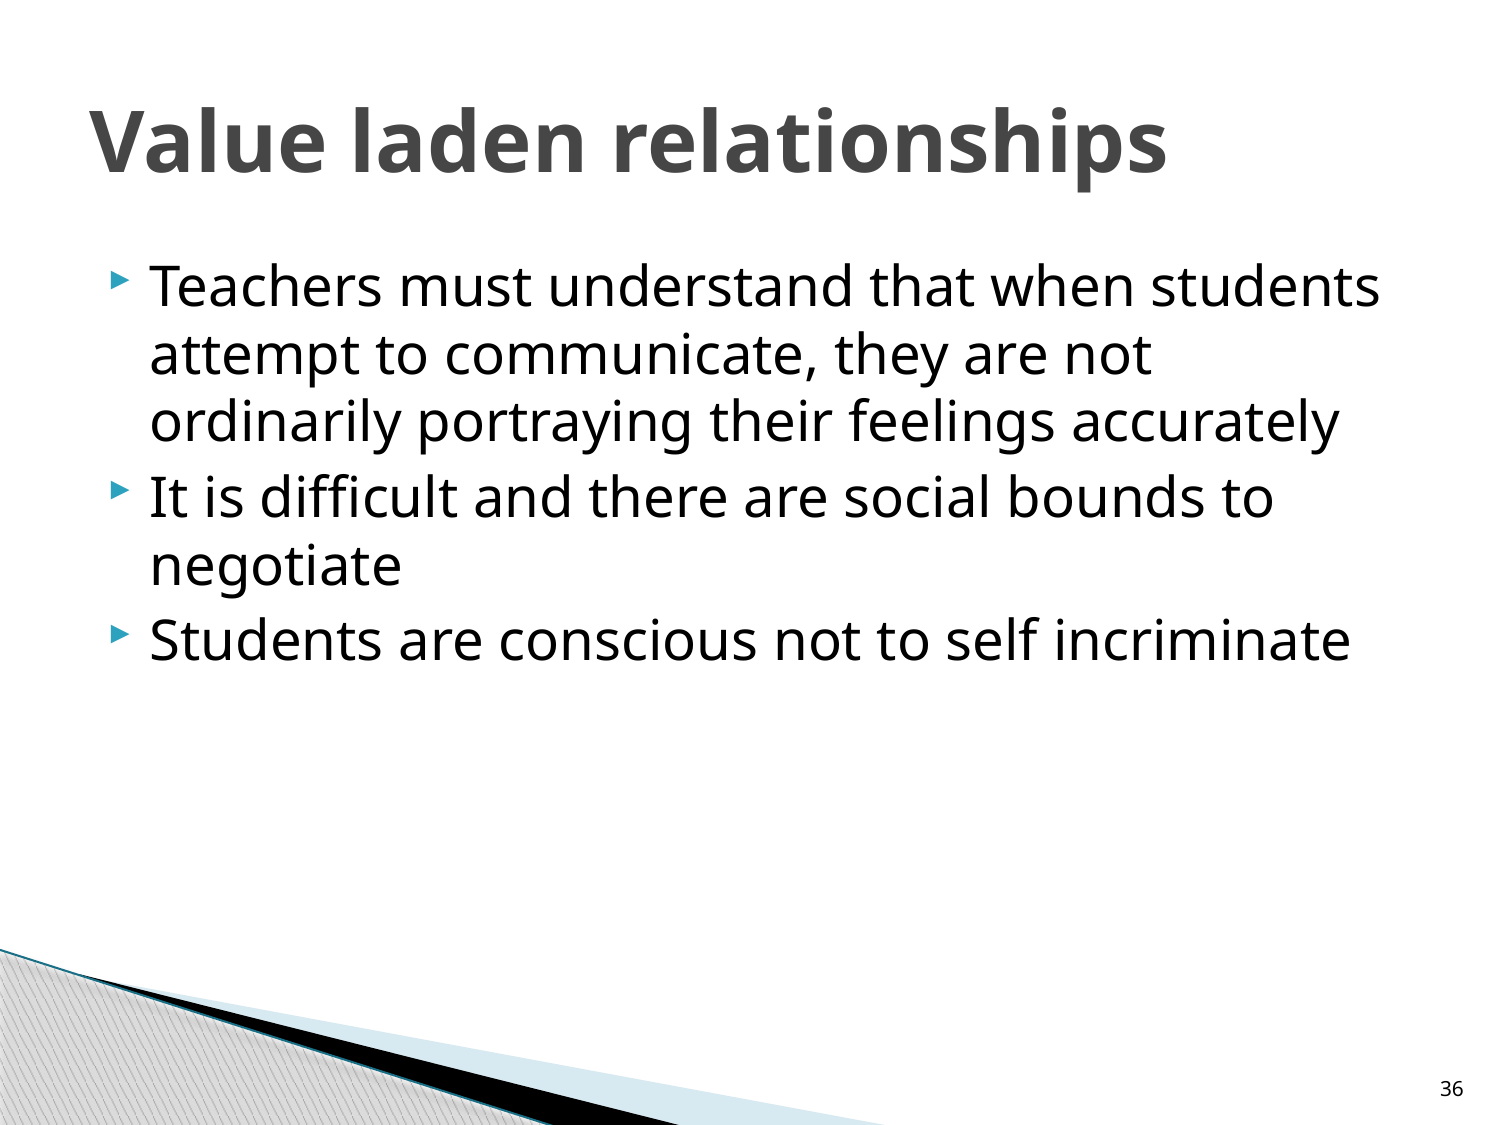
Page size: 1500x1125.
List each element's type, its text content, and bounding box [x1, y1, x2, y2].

title Value laden relationships [75, 45, 1425, 233]
list Teachers must understand that when students attempt to communicate, they are not ordinarily portraying their feelings accurately It is difficult and there are social bounds to negotiate Students are conscious not to self incriminate [75, 243, 1425, 986]
slide_number 36 [1418, 1051, 1479, 1112]
